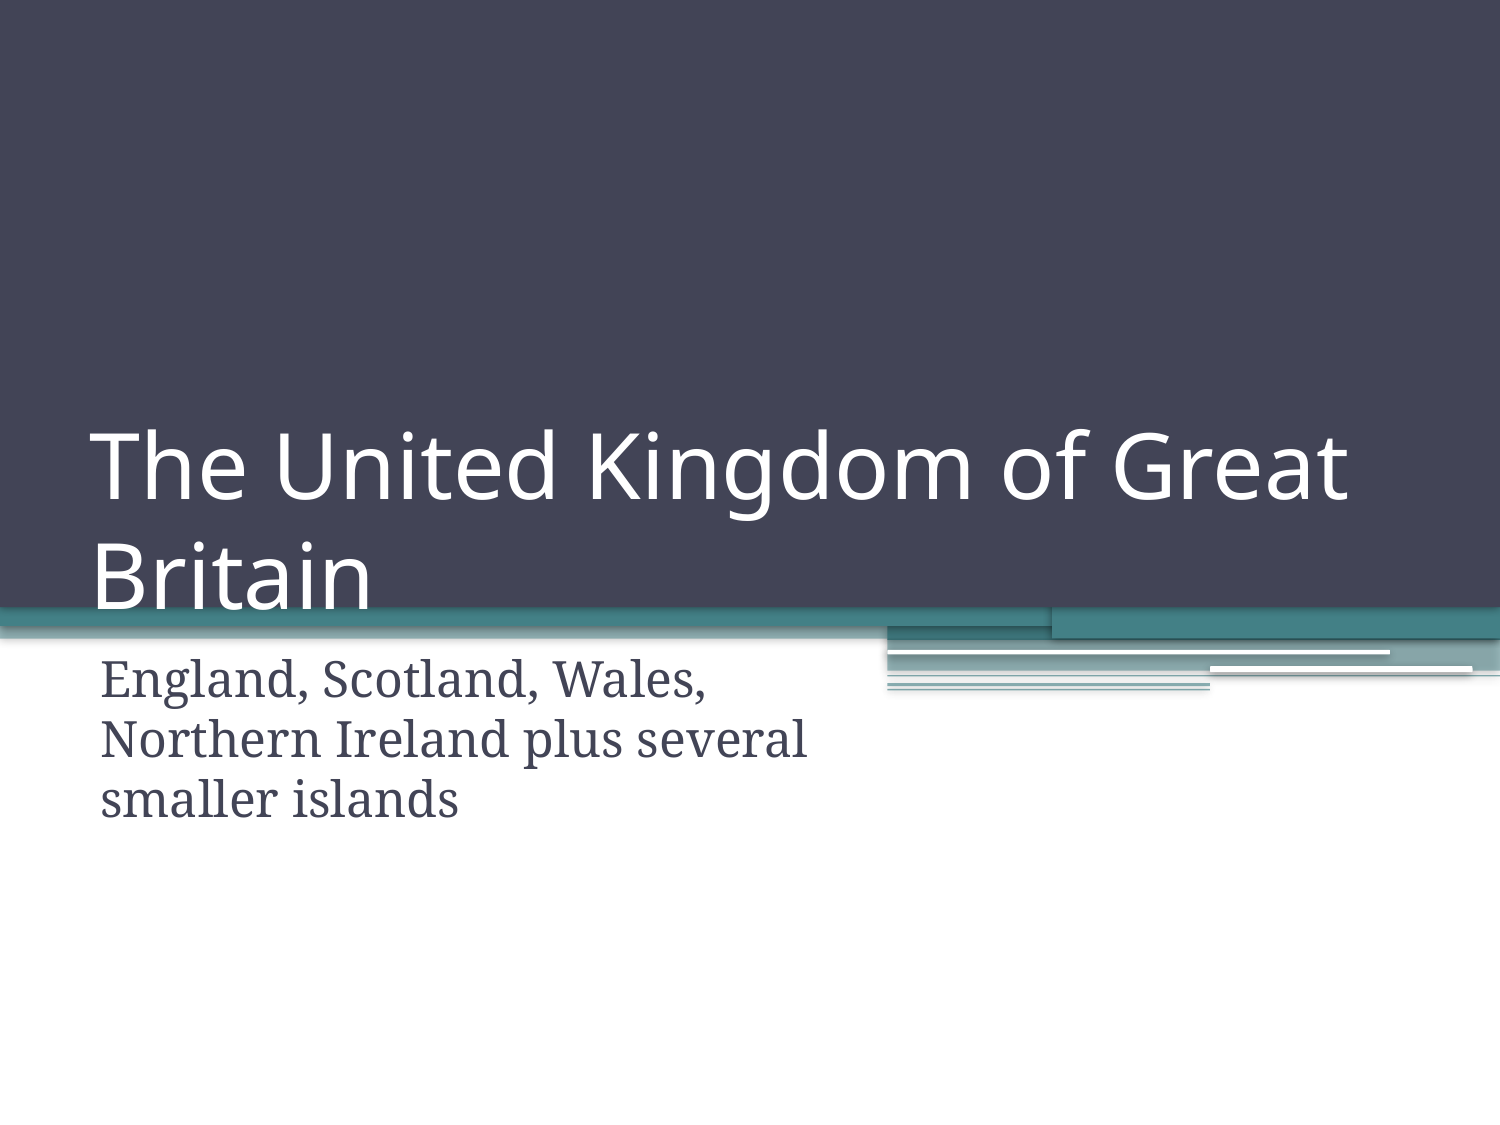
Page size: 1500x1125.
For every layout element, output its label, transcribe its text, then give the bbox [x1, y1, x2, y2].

subtitle England, Scotland, Wales, Northern Ireland plus several smaller islands [75, 639, 888, 928]
title The United Kingdom of Great Britain [75, 394, 1463, 636]
